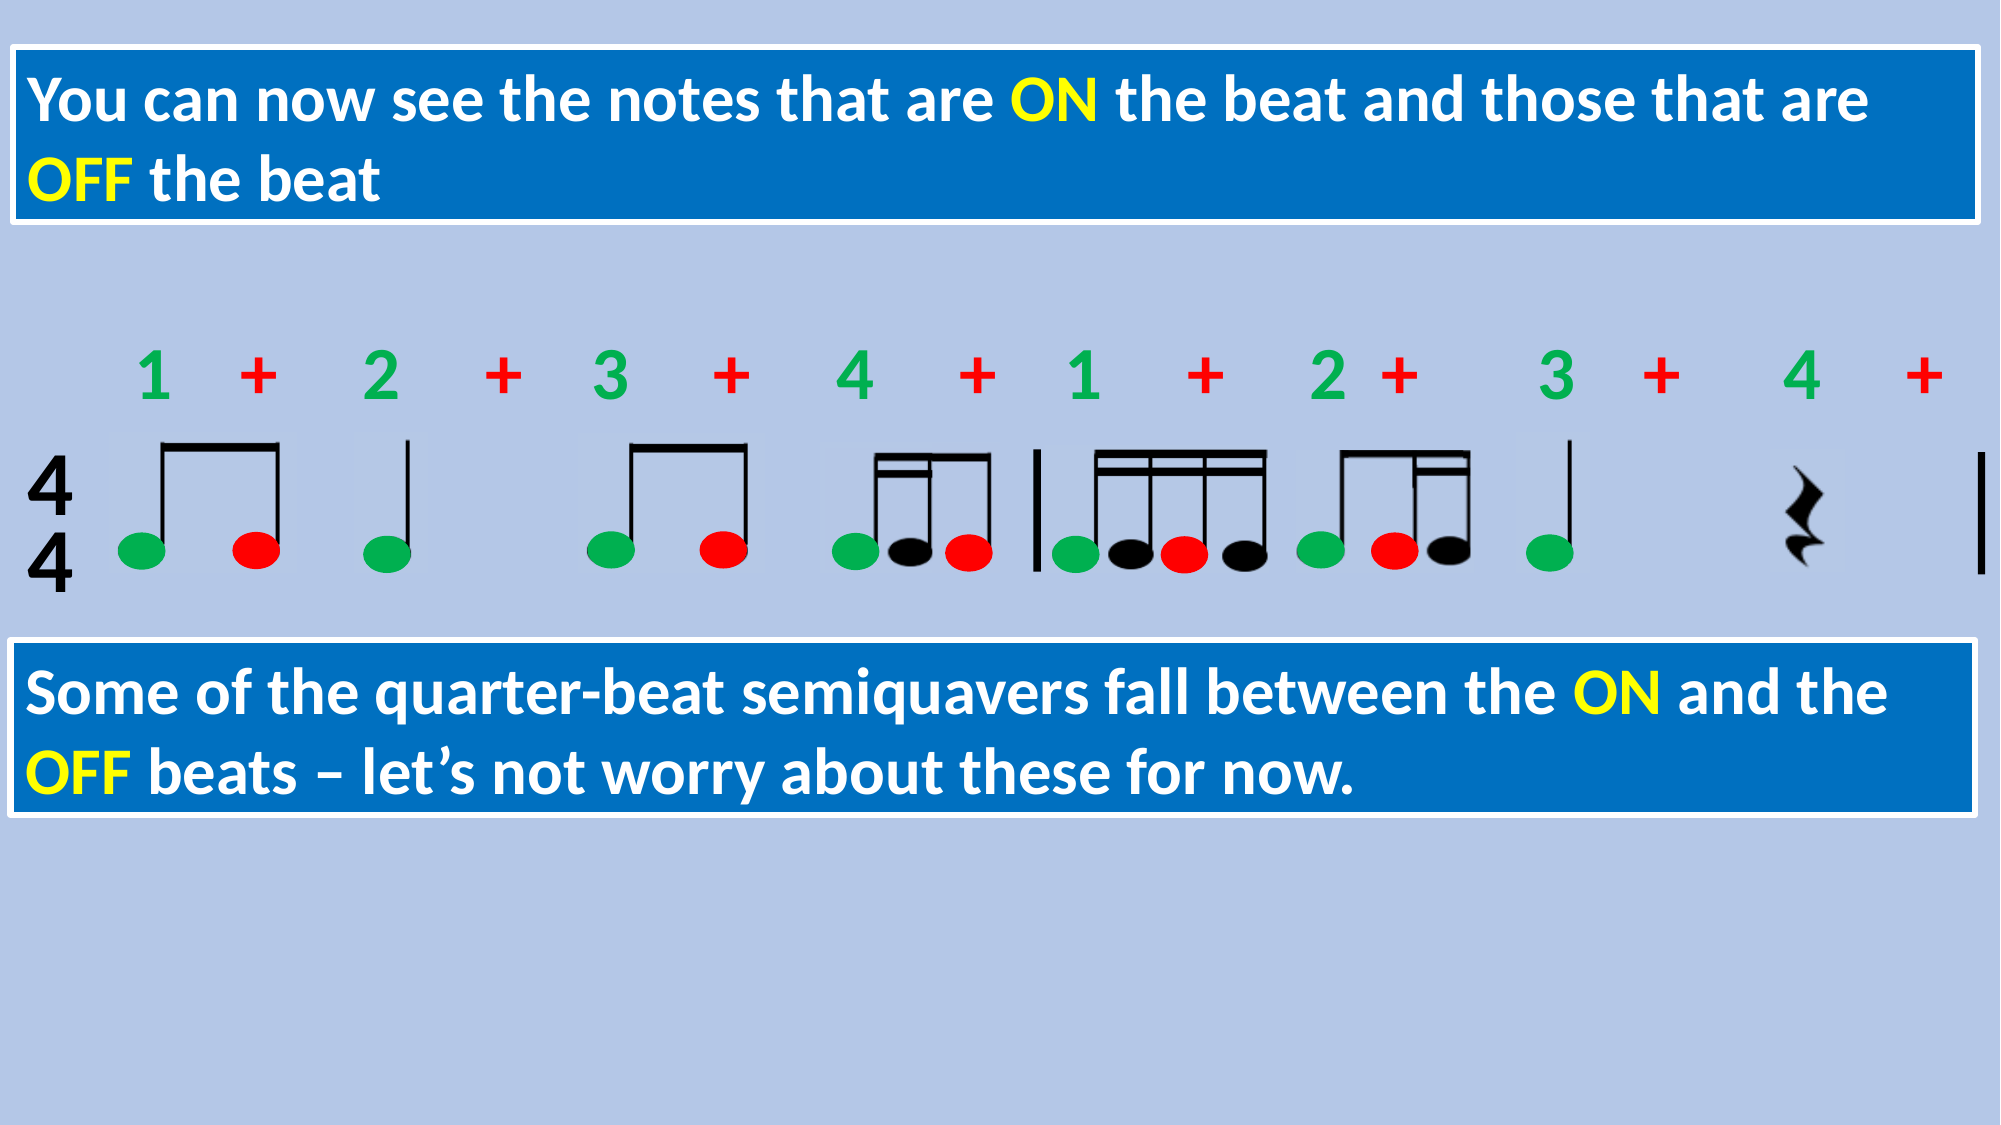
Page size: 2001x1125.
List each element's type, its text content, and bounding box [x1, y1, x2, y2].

picture [1770, 449, 1846, 572]
picture [1045, 445, 1269, 573]
picture [1516, 432, 1590, 573]
text_box You can now see the notes that are ON the beat and those that are OFF the beat [13, 47, 1978, 222]
picture [578, 433, 765, 573]
text_box [1032, 448, 1042, 573]
text_box 1 + 2 + 3 + 4 + 1 + 2 + 3 + 4 + [119, 317, 1983, 423]
text_box [1977, 451, 1986, 575]
picture [109, 432, 297, 573]
text_box Some of the quarter-beat semiquavers fall between the ON and the OFF beats – let’s not worry about these for now. [10, 640, 1975, 815]
text_box 4 [13, 493, 96, 619]
picture [354, 432, 428, 573]
text_box 4 [12, 415, 95, 541]
picture [820, 442, 1000, 573]
picture [1295, 449, 1475, 573]
